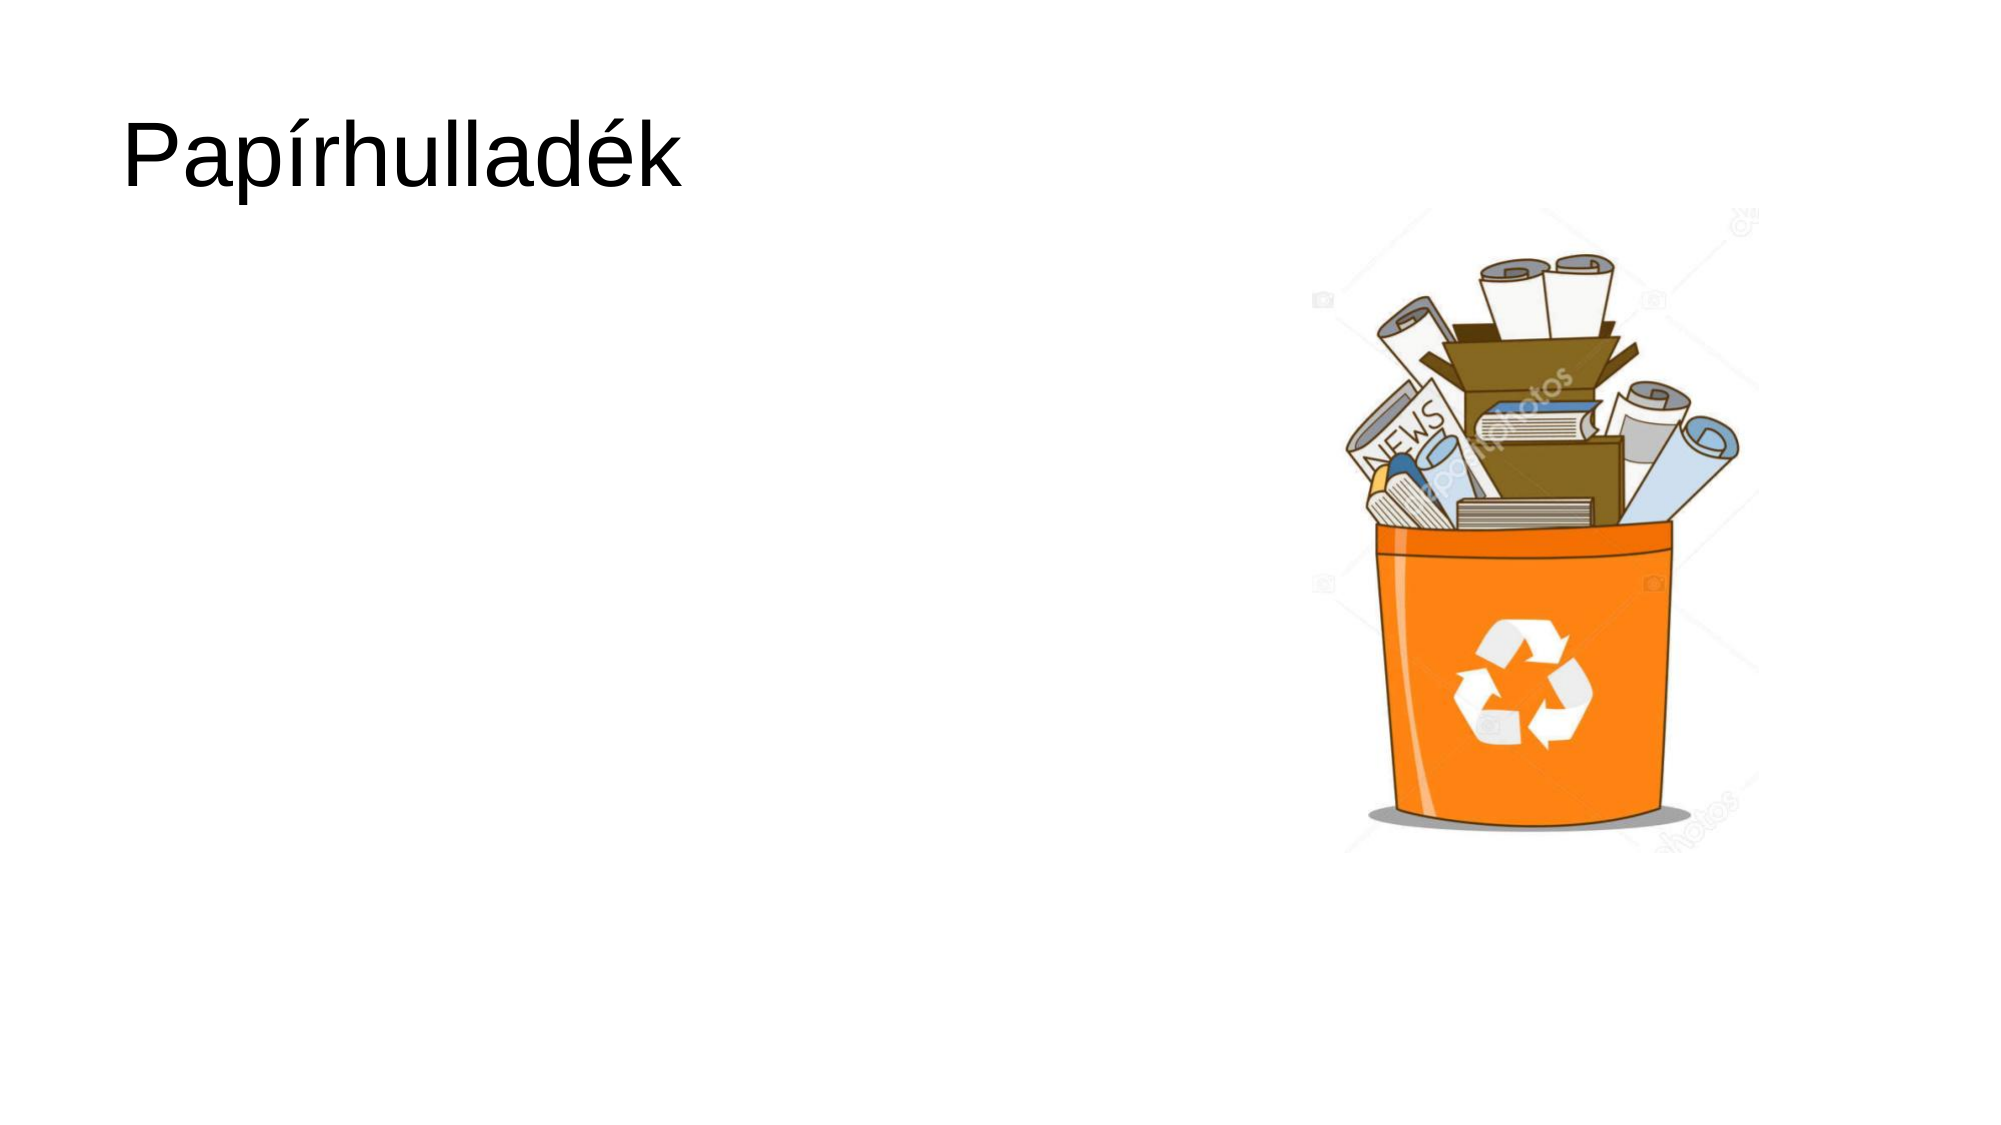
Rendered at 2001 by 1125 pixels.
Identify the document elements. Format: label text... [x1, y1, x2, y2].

picture [1311, 208, 1759, 853]
title Papírhulladék [106, 19, 948, 295]
